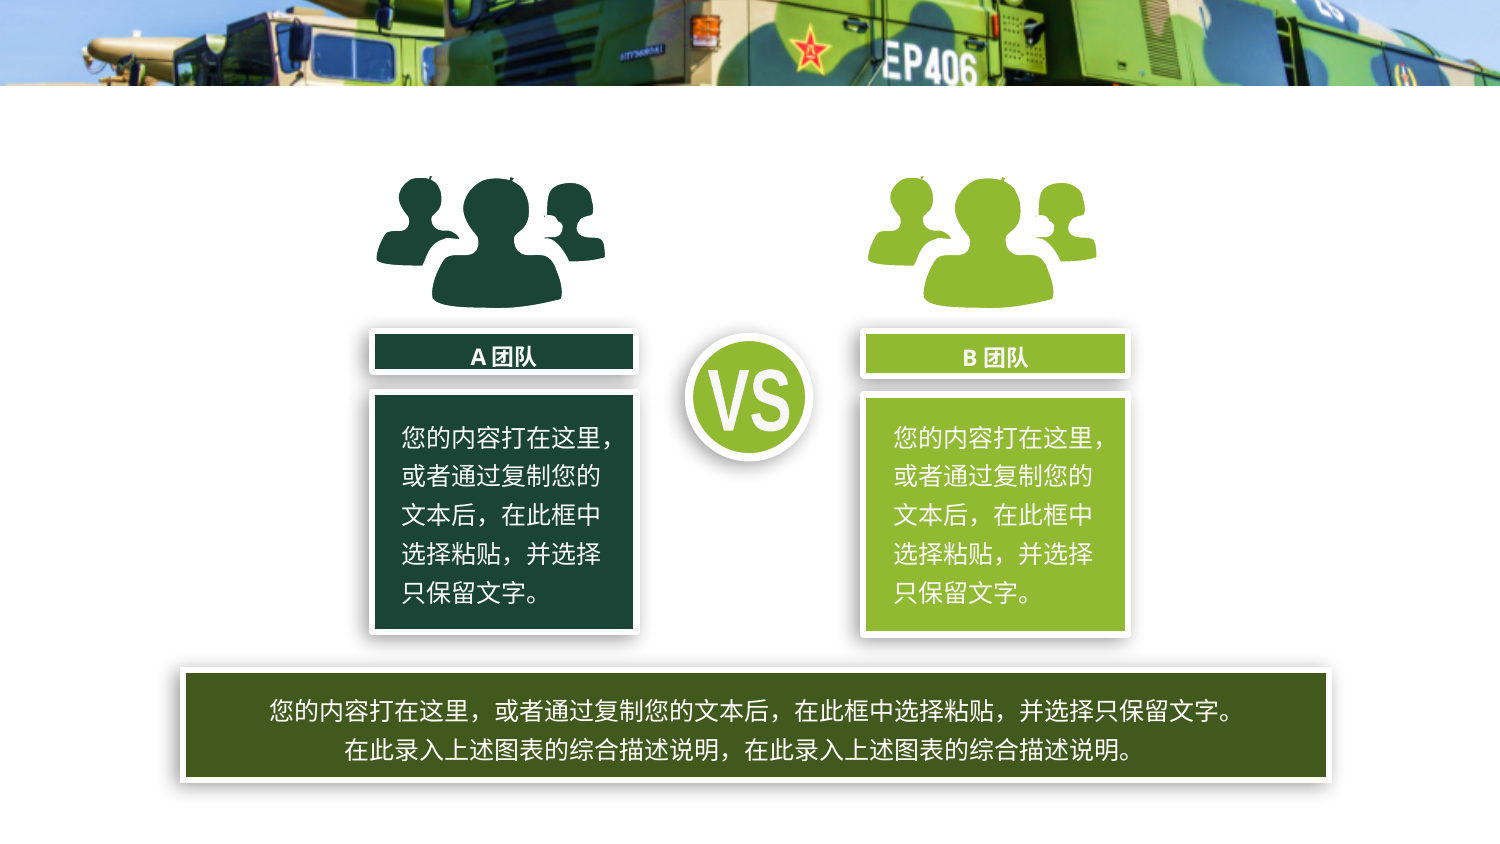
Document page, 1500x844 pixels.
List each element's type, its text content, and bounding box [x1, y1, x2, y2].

text_box 您的内容打在这里，或者通过复制您的文本后，在此框中选择粘贴，并选择只保留文字。 [391, 407, 622, 613]
text_box [182, 669, 1330, 781]
picture [0, 0, 1500, 86]
text_box A团队 [371, 331, 637, 373]
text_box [688, 336, 810, 458]
text_box 您的内容打在这里，或者通过复制您的文本后，在此框中选择粘贴，并选择只保留文字。 [883, 407, 1114, 613]
text_box 您的内容打在这里，或者通过复制您的文本后，在此框中选择粘贴，并选择只保留文字。在此录入上述图表的综合描述说明，在此录入上述图表的综合描述说明。 [253, 683, 1236, 767]
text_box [863, 173, 1101, 313]
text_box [371, 173, 609, 313]
text_box [371, 391, 637, 632]
text_box [863, 394, 1128, 635]
text_box B团队 [863, 331, 1128, 376]
